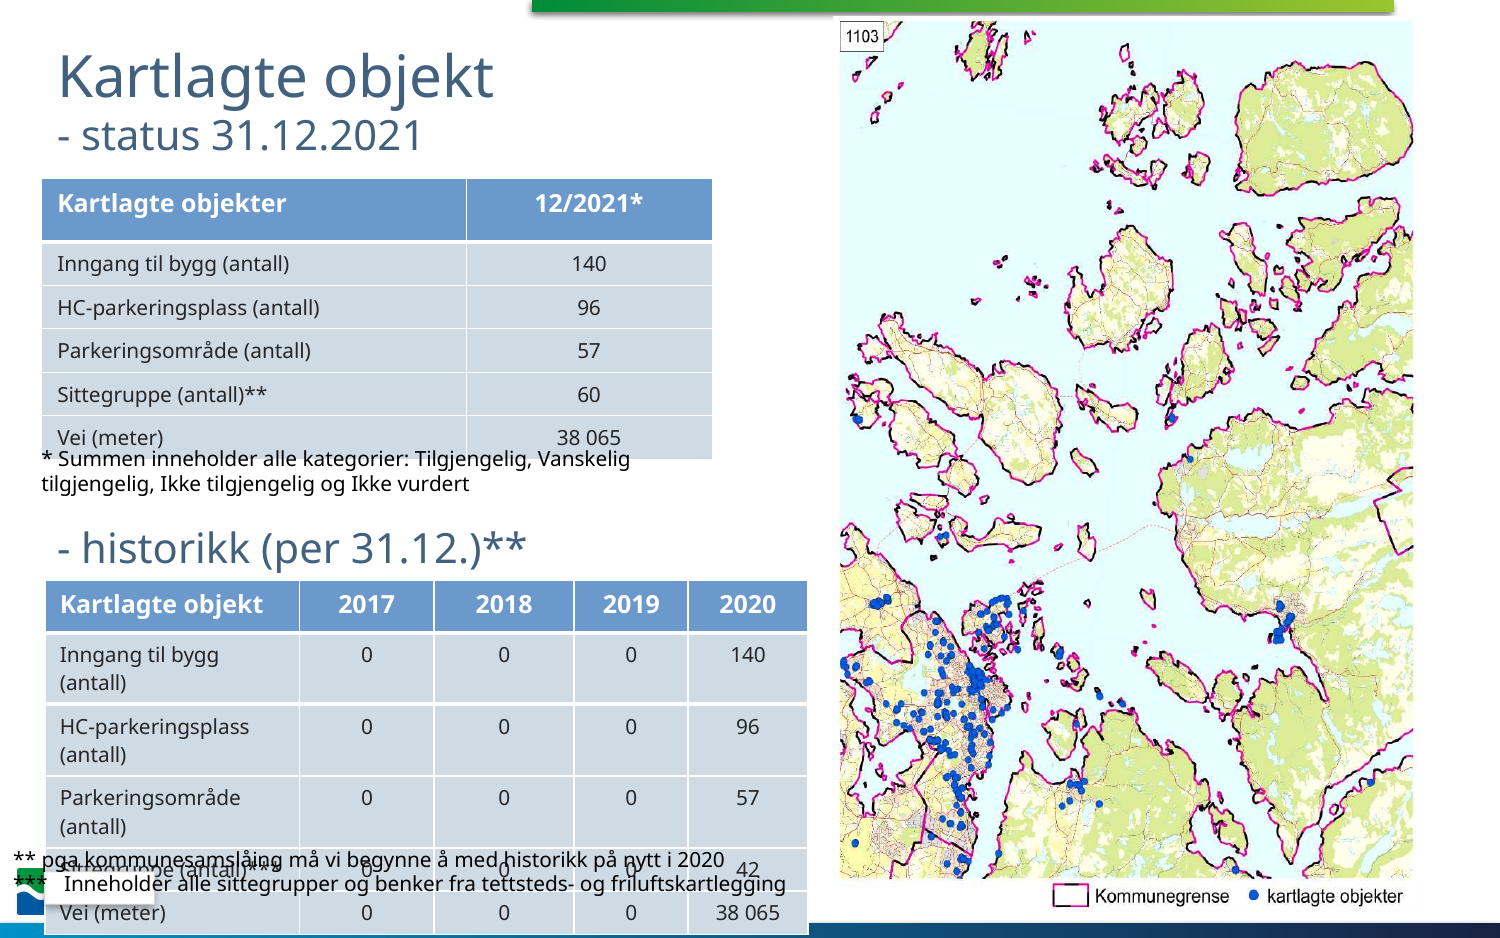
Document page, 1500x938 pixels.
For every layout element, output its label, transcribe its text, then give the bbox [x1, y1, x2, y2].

table_cell 140 [689, 635, 807, 702]
table_cell 0 [435, 706, 573, 775]
table_cell 0 [575, 904, 687, 934]
table_cell Vei (meter) [46, 904, 299, 934]
table_header 2018 [435, 581, 573, 631]
text_box * Summen inneholder alle kategorier: Tilgjengelig, Vanskelig tilgjengelig, Ikke tilgjengelig og Ikke vurdert [26, 438, 711, 504]
table_cell 0 [300, 777, 433, 838]
table_cell 42 [802, 849, 807, 890]
table_header 2020 [689, 581, 807, 631]
table_cell 0 [300, 706, 433, 775]
table_cell 0 [435, 777, 573, 838]
table_cell 0 [575, 706, 687, 775]
table_cell 0 [435, 904, 573, 934]
table_header 2017 [300, 581, 433, 631]
table_cell HC-parkeringsplass (antall) [42, 286, 466, 328]
table_header Kartlagte objekt [46, 581, 299, 631]
table_header Kartlagte objekter [42, 179, 466, 240]
text_box ** pga kommunesamslåing må vi begynne å med historikk på nytt i 2020 *** Inneholder alle sittegrupper og benker fra tettsteds- og friluftskartlegging [0, 838, 802, 904]
table_cell 0 [300, 635, 433, 702]
text_box Kartlagte objekt - status 31.12.2021 [42, 24, 828, 167]
picture [833, 16, 1419, 913]
table_cell 0 [575, 777, 687, 838]
table_cell Sittegruppe (antall)** [42, 373, 466, 415]
table_cell 96 [689, 706, 807, 775]
table_cell 0 [300, 904, 433, 934]
table_cell Inngang til bygg (antall) [46, 635, 299, 702]
table_cell 38 065 [689, 892, 807, 934]
table_cell Inngang til bygg (antall) [42, 244, 466, 285]
table_cell Vei (meter) [42, 416, 466, 438]
table_cell HC-parkeringsplass (antall) [46, 706, 299, 775]
table_header 12/2021* [467, 179, 712, 240]
table_cell 57 [467, 329, 712, 372]
table_cell 38 065 [467, 416, 712, 459]
table_cell Parkeringsområde (antall) [46, 777, 299, 838]
table_cell 140 [467, 244, 712, 285]
table_cell 0 [575, 635, 687, 702]
table_header 2019 [575, 581, 687, 631]
table_cell 57 [689, 777, 807, 847]
table_cell 0 [435, 635, 573, 702]
table_cell 60 [467, 373, 712, 415]
table_cell Parkeringsområde (antall) [42, 329, 466, 372]
text_box - historikk (per 31.12.)** [42, 496, 828, 580]
table_cell 96 [467, 286, 712, 328]
